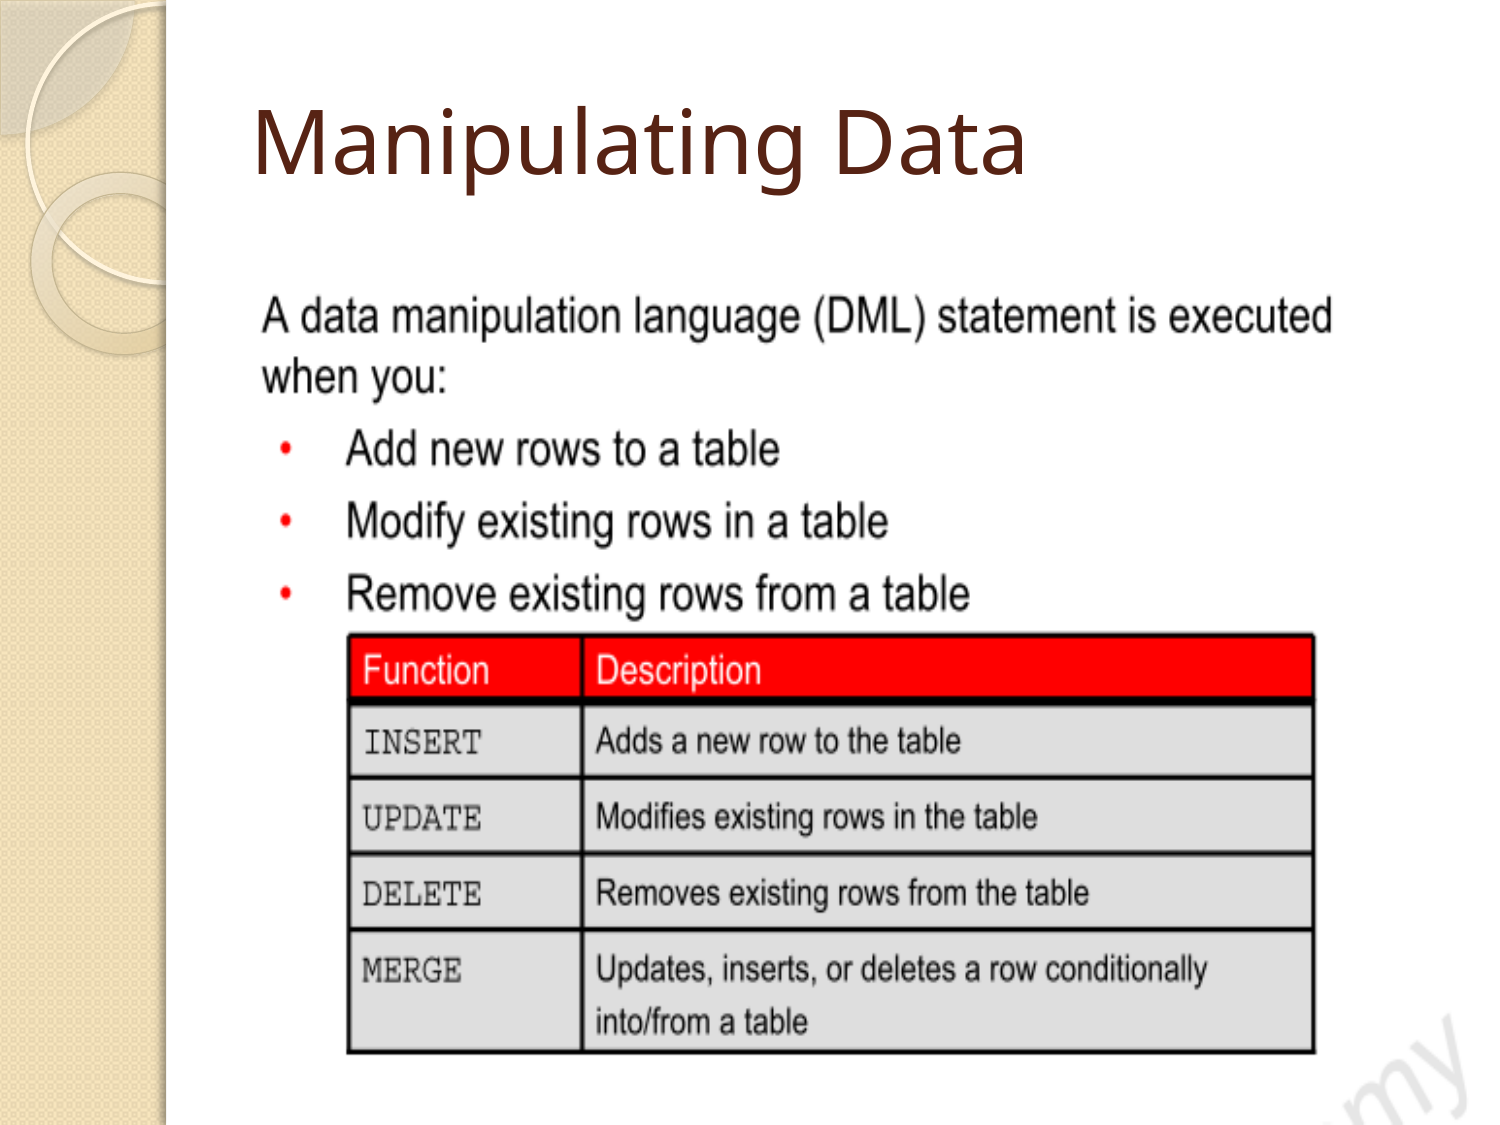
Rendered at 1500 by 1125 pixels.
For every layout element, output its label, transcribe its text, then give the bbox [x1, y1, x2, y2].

title Manipulating Data [235, 45, 1466, 233]
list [174, 237, 1500, 1125]
